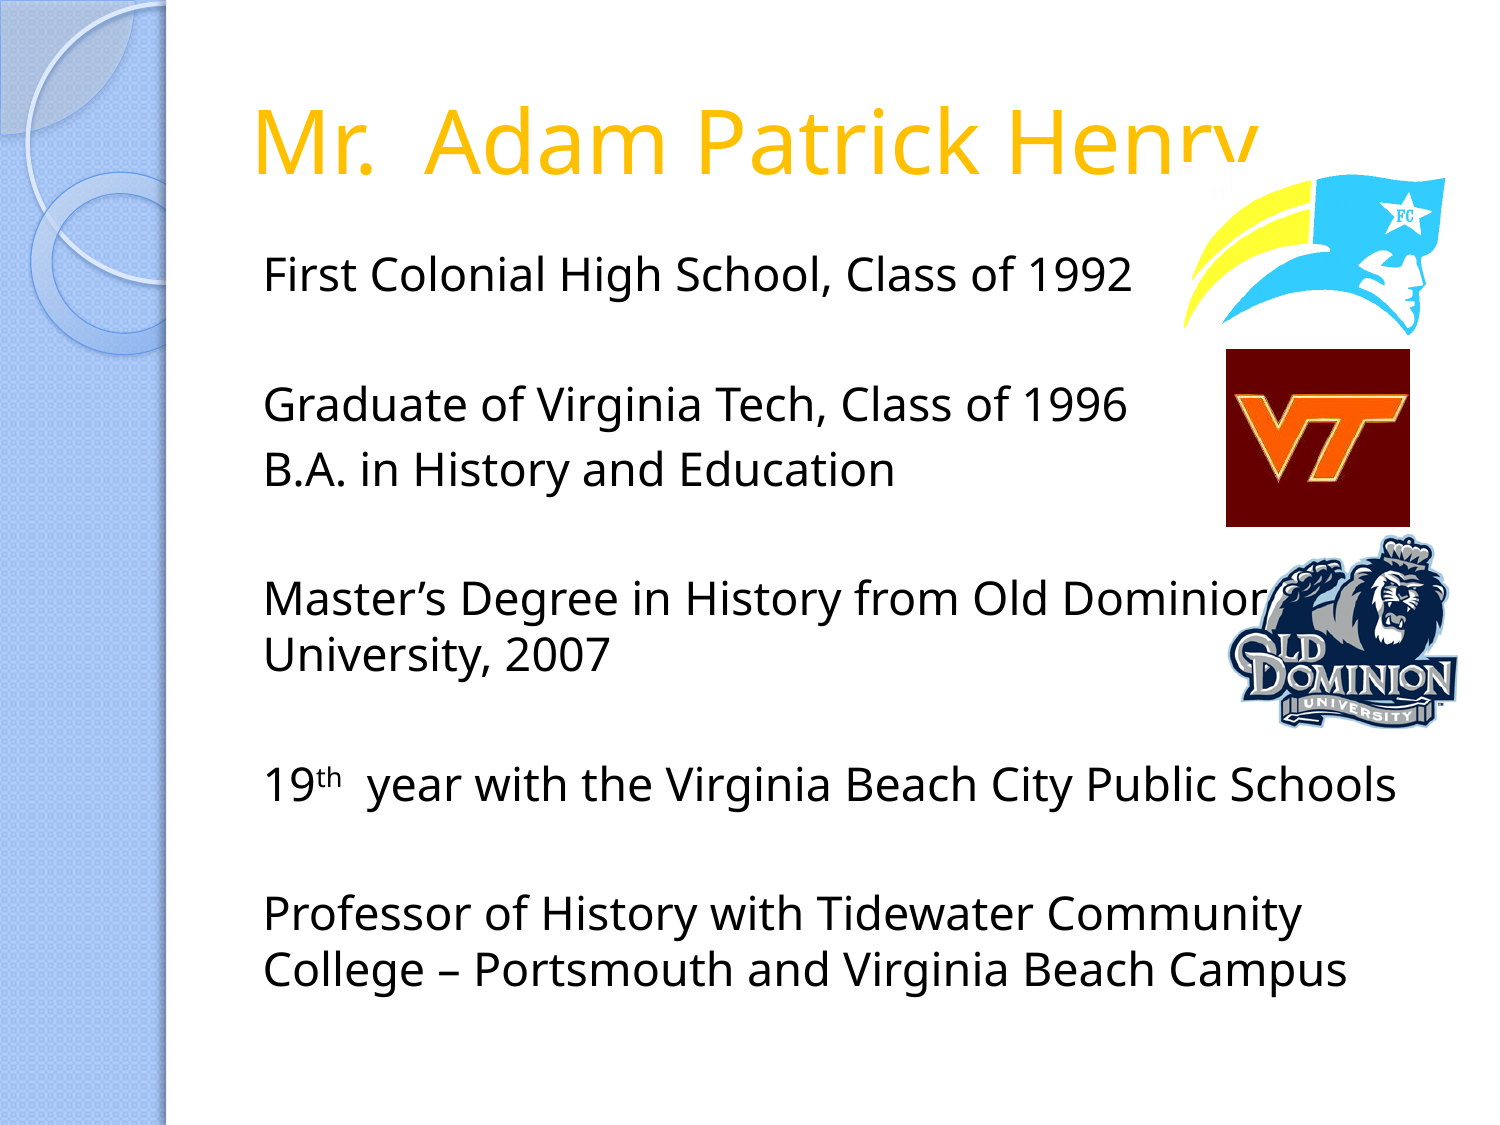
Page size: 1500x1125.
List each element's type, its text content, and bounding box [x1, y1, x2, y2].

picture [1224, 530, 1458, 730]
picture [1170, 162, 1459, 527]
title Mr. Adam Patrick Henry [235, 45, 1466, 233]
list First Colonial High School, Class of 1992 Graduate of Virginia Tech, Class of 1996 B.A. in History and Education Master’s Degree in History from Old Dominion University, 2007 19th year with the Virginia Beach City Public Schools Professor of History with Tidewater Community College – Portsmouth and Virginia Beach Campus [235, 237, 1466, 1025]
